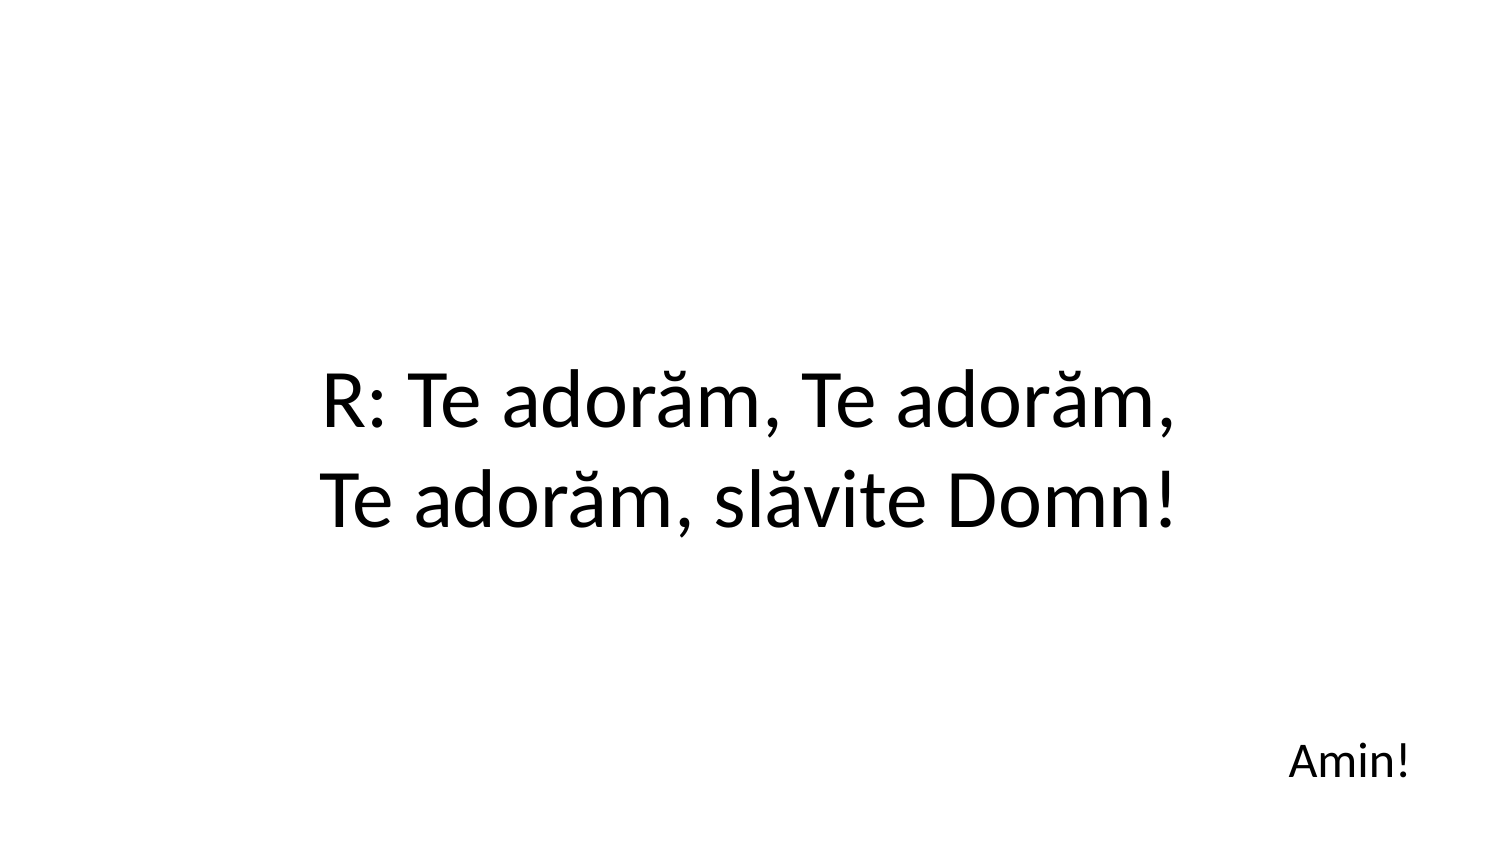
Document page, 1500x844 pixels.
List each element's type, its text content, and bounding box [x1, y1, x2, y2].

text_box Amin! [1273, 674, 1427, 795]
text_box R: Te adorăm, Te adorăm, Te adorăm, slăvite Domn! [304, 292, 1196, 552]
